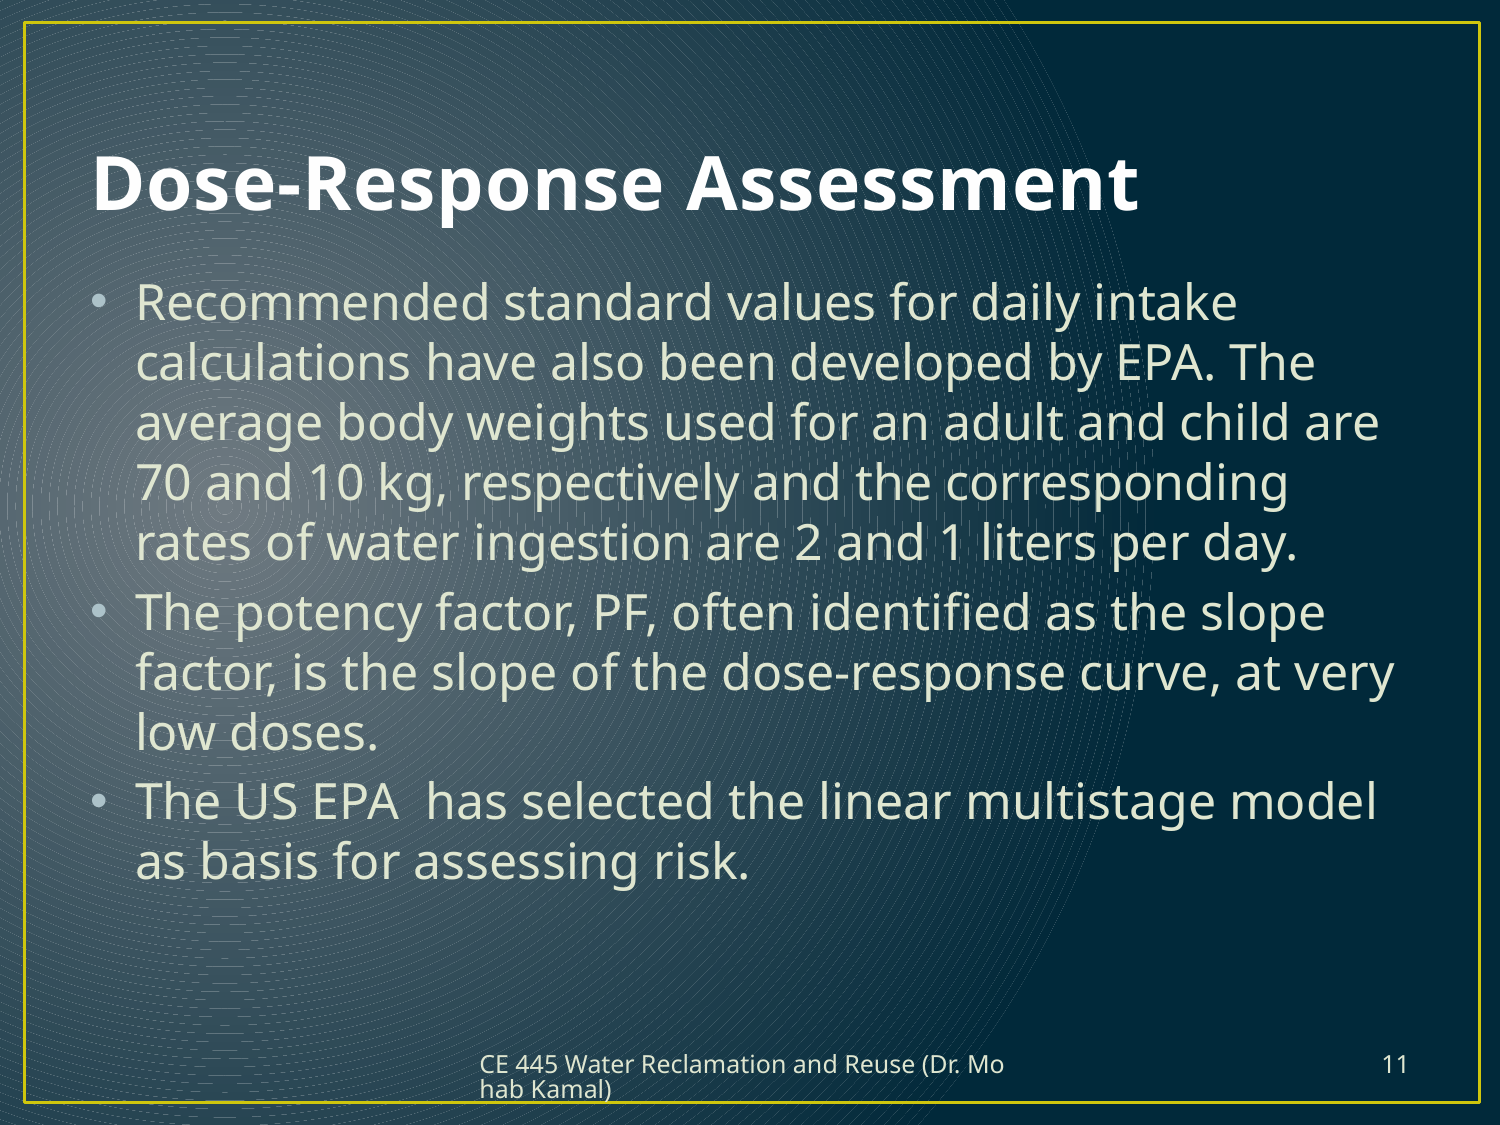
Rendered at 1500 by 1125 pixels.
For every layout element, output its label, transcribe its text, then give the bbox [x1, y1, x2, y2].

slide_number 11 [1074, 1035, 1425, 1096]
list Recommended standard values for daily intake calculations have also been developed by EPA. The average body weights used for an adult and child are 70 and 10 kg, respectively and the corresponding rates of water ingestion are 2 and 1 liters per day. The potency factor, PF, often identified as the slope factor, is the slope of the dose-response curve, at very low doses. The US EPA has selected the linear multistage model as basis for assessing risk. [75, 262, 1425, 1005]
title Dose-Response Assessment [75, 45, 1425, 233]
footer CE 445 Water Reclamation and Reuse (Dr. Mohab Kamal) [464, 1035, 1036, 1096]
